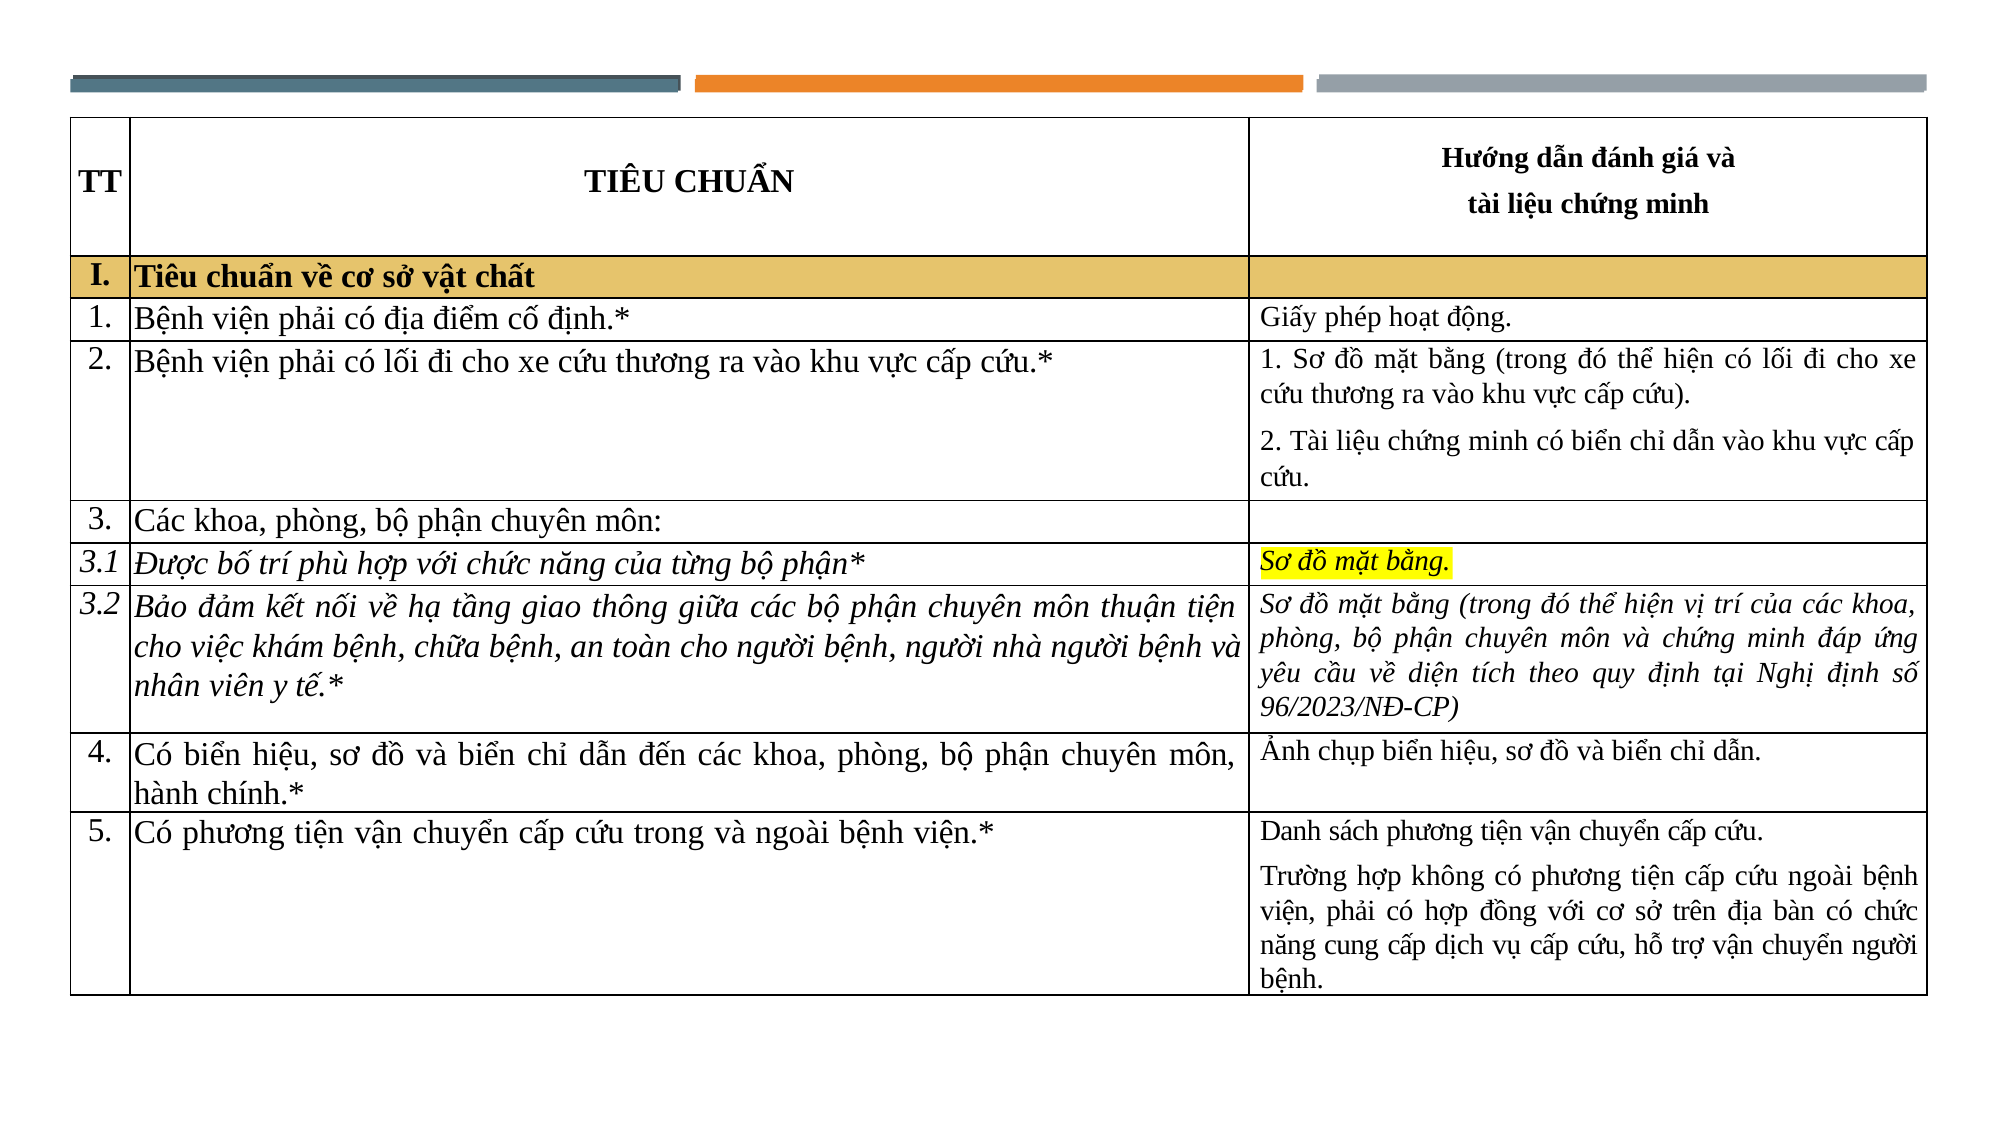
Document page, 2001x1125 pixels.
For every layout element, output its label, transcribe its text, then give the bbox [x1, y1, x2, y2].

table_cell Giấy phép hoạt động. [1250, 299, 1926, 340]
table_cell Sơ đồ mặt bằng (trong đó thể hiện vị trí của các khoa, phòng, bộ phận chuyên môn và chứng minh đáp ứng yêu cầu về diện tích theo quy định tại Nghị định số 96/2023/NĐ-CP) [1250, 586, 1926, 732]
table_cell Danh sách phương tiện vận chuyển cấp cứu. Trường hợp không có phương tiện cấp cứu ngoài bệnh viện, phải có hợp đồng với cơ sở trên địa bàn có chức năng cung cấp dịch vụ cấp cứu, hỗ trợ vận chuyển người bệnh. [1250, 813, 1926, 994]
table_cell Có biển hiệu, sơ đồ và biển chỉ dẫn đến các khoa, phòng, bộ phận chuyên môn, hành chính.* [131, 734, 1248, 811]
table_cell 4. [71, 734, 129, 811]
table_cell Các khoa, phòng, bộ phận chuyên môn: [131, 501, 1248, 542]
table_cell Được bố trí phù hợp với chức năng của từng bộ phận* [131, 544, 1248, 585]
table_cell 2. [71, 342, 129, 500]
table_cell Bảo đảm kết nối về hạ tầng giao thông giữa các bộ phận chuyên môn thuận tiện cho việc khám bệnh, chữa bệnh, an toàn cho người bệnh, người nhà người bệnh và nhân viên y tế.* [131, 586, 1248, 732]
table_cell 3.1 [71, 544, 129, 585]
table_header TT [71, 118, 129, 255]
table_cell 3. [71, 501, 129, 542]
table_cell I. [71, 257, 129, 297]
table_cell Sơ đồ mặt bằng (trong đó thể hiện có lối đi cho xe cứu thương ra vào khu vực cấp cứu). Tài liệu chứng minh có biển chỉ dẫn vào khu vực cấp cứu. [1250, 342, 1926, 500]
table_cell Bệnh viện phải có lối đi cho xe cứu thương ra vào khu vực cấp cứu.* [131, 342, 1248, 500]
table_cell Sơ đồ mặt bằng. [1250, 544, 1926, 585]
table_cell Có phương tiện vận chuyển cấp cứu trong và ngoài bệnh viện.* [131, 813, 1248, 994]
table_cell 1. [71, 299, 129, 340]
table_header TIÊU CHUẨN [131, 118, 1248, 255]
table_cell 5. [71, 813, 129, 994]
table_cell Ảnh chụp biển hiệu, sơ đồ và biển chỉ dẫn. [1250, 734, 1926, 811]
table_header Hướng dẫn đánh giá và tài liệu chứng minh [1250, 118, 1926, 255]
table_cell Bệnh viện phải có địa điểm cố định.* [131, 299, 1248, 340]
table_cell 3.2 [71, 586, 129, 732]
table_cell [1250, 257, 1926, 297]
table_cell Tiêu chuẩn về cơ sở vật chất [131, 257, 1248, 297]
table_cell [1250, 501, 1926, 542]
